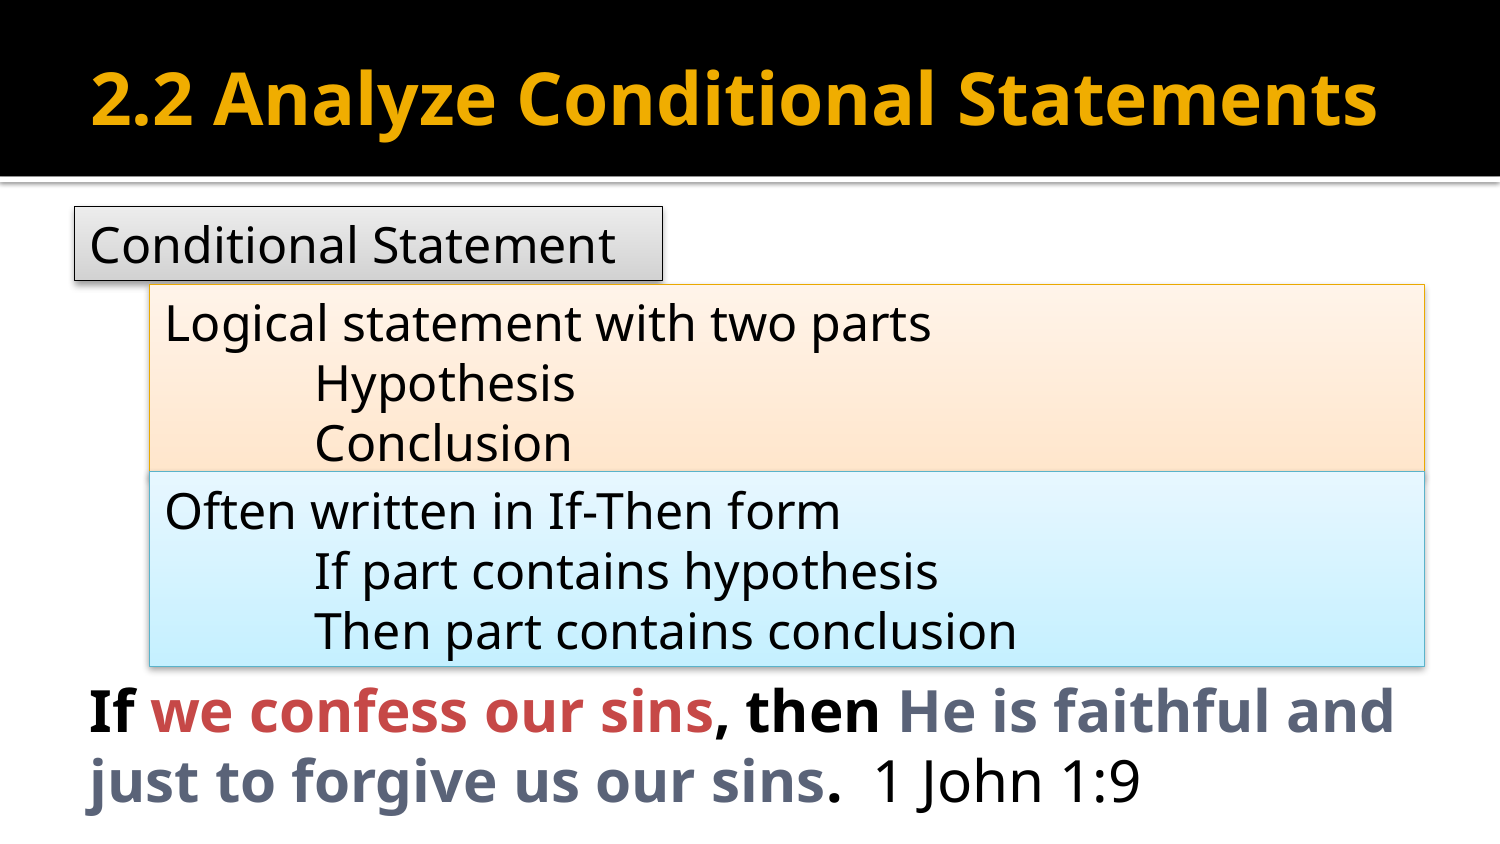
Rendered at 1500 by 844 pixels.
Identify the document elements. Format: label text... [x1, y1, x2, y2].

text_box If we confess our sins, then He is faithful and just to forgive us our sins. 1 John 1:9 [74, 666, 1425, 822]
title 2.2 Analyze Conditional Statements [75, 19, 1425, 174]
text_box Logical statement with two parts Hypothesis Conclusion [149, 284, 1425, 471]
text_box Conditional Statement [74, 206, 663, 281]
text_box Often written in If-Then form If part contains hypothesis Then part contains conclusion [149, 471, 1425, 666]
